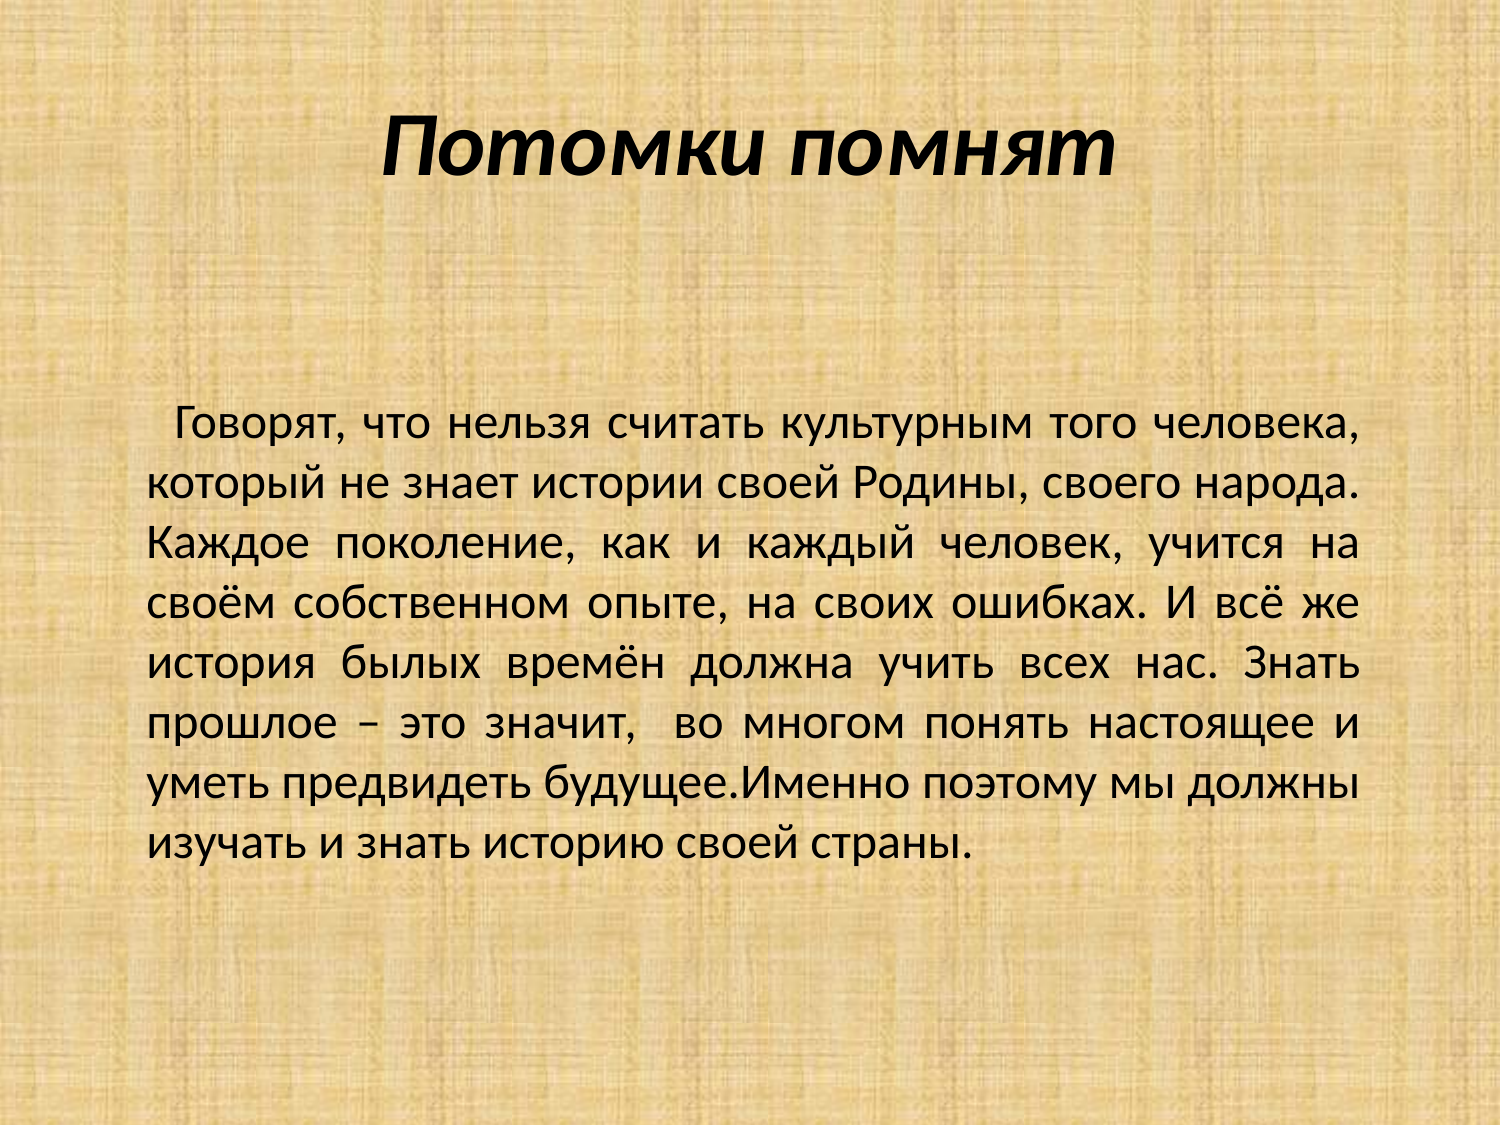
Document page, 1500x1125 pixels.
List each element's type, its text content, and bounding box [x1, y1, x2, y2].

list Говорят, что нельзя считать культурным того человека, который не знает истории своей Родины, своего народа. Каждое поколение, как и каждый человек, учится на своём собственном опыте, на своих ошибках. И всё же история былых времён должна учить всех нас. Знать прошлое – это значит, во многом понять настоящее и уметь предвидеть будущее.Именно поэтому мы должны изучать и знать историю своей страны. [75, 262, 1376, 1005]
picture [0, 0, 1500, 1125]
title Потомки помнят [75, 45, 1425, 233]
